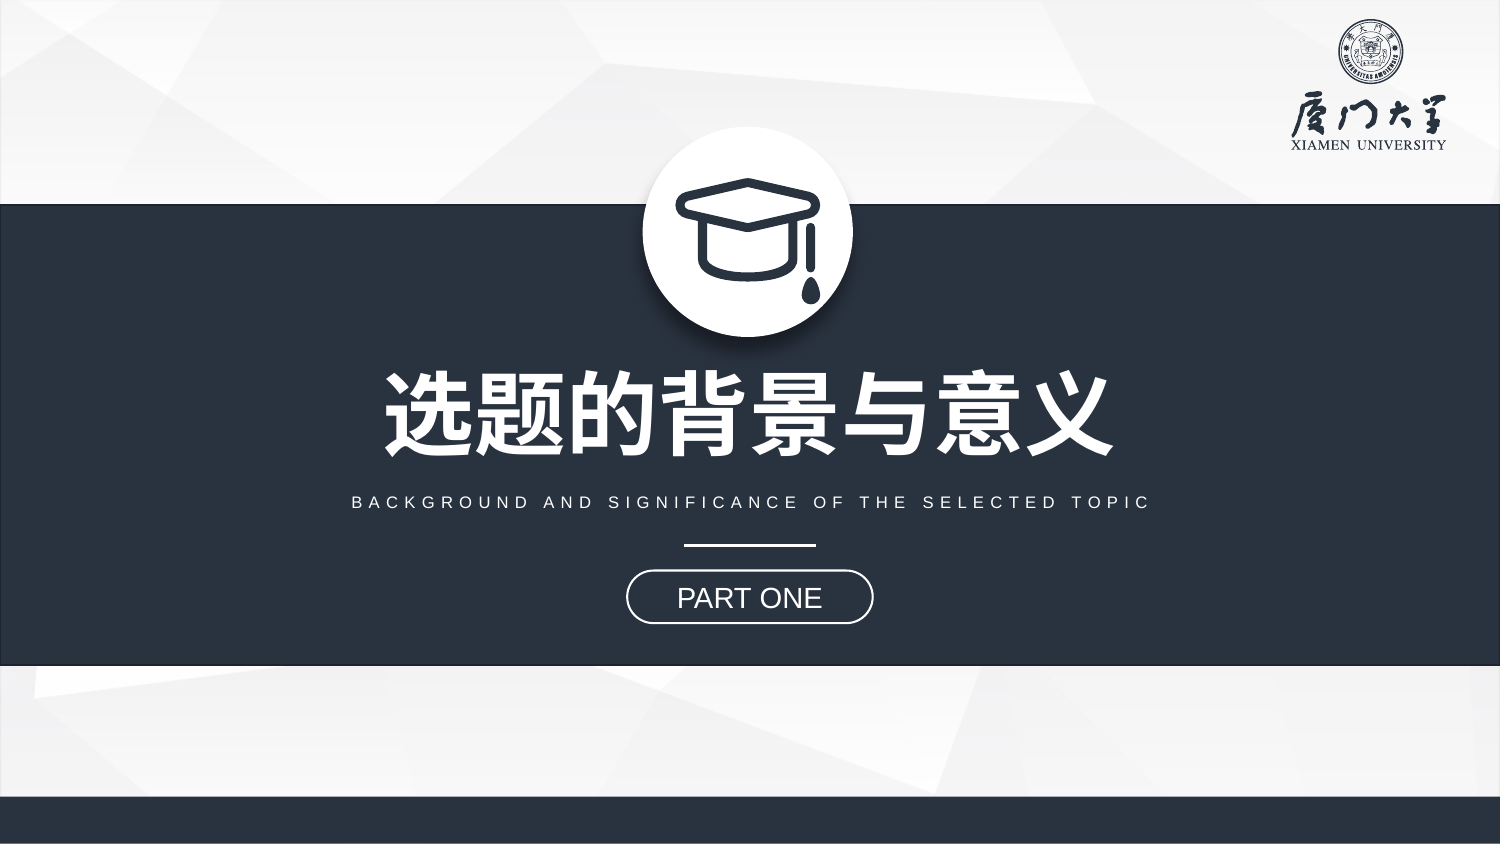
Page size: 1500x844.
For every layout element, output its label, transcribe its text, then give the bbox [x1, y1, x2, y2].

text_box [641, 125, 854, 339]
text_box PART ONE [626, 569, 874, 625]
picture [0, 666, 1500, 796]
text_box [675, 178, 821, 305]
text_box BACKGROUND AND SIGNIFICANCE OF THE SELECTED TOPIC [336, 484, 1164, 520]
text_box 选题的背景与意义 [368, 349, 1132, 475]
text_box [0, 204, 1500, 666]
picture [0, 0, 1500, 204]
